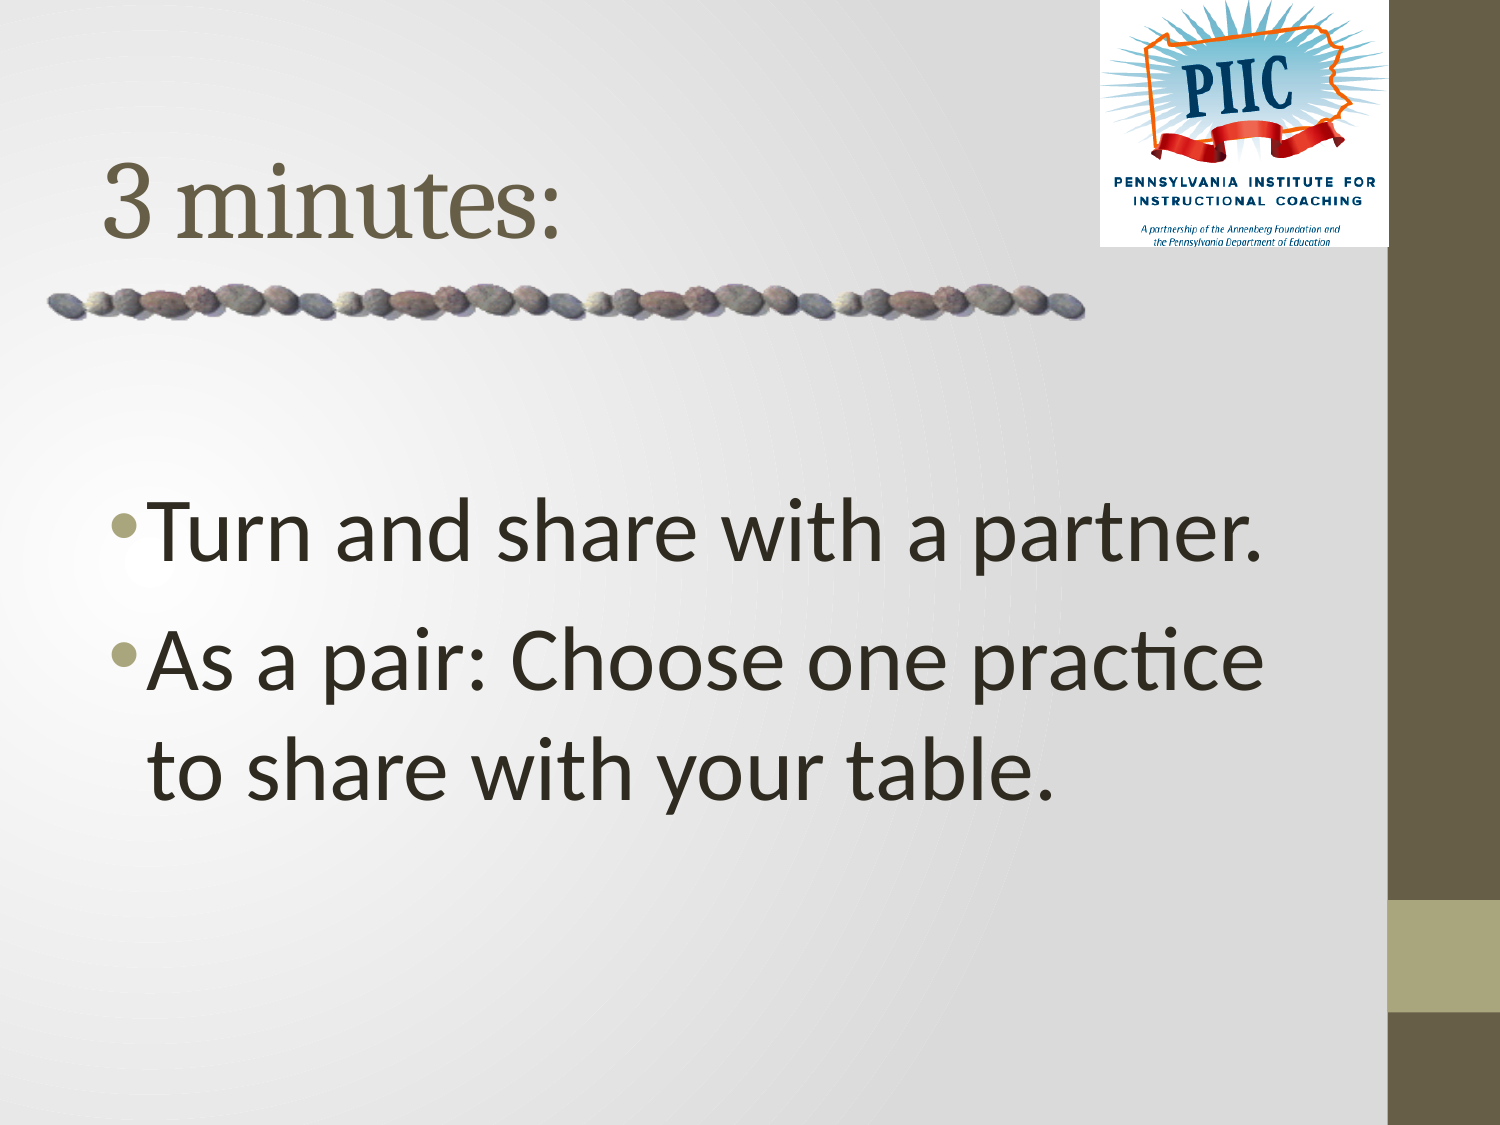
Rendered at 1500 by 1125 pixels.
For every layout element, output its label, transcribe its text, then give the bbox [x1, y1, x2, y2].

title 3 minutes: [87, 99, 1338, 288]
list Turn and share with a partner. As a pair: Choose one practice to share with your table. [75, 462, 1325, 1050]
picture [1099, 0, 1390, 248]
picture [36, 278, 1101, 327]
